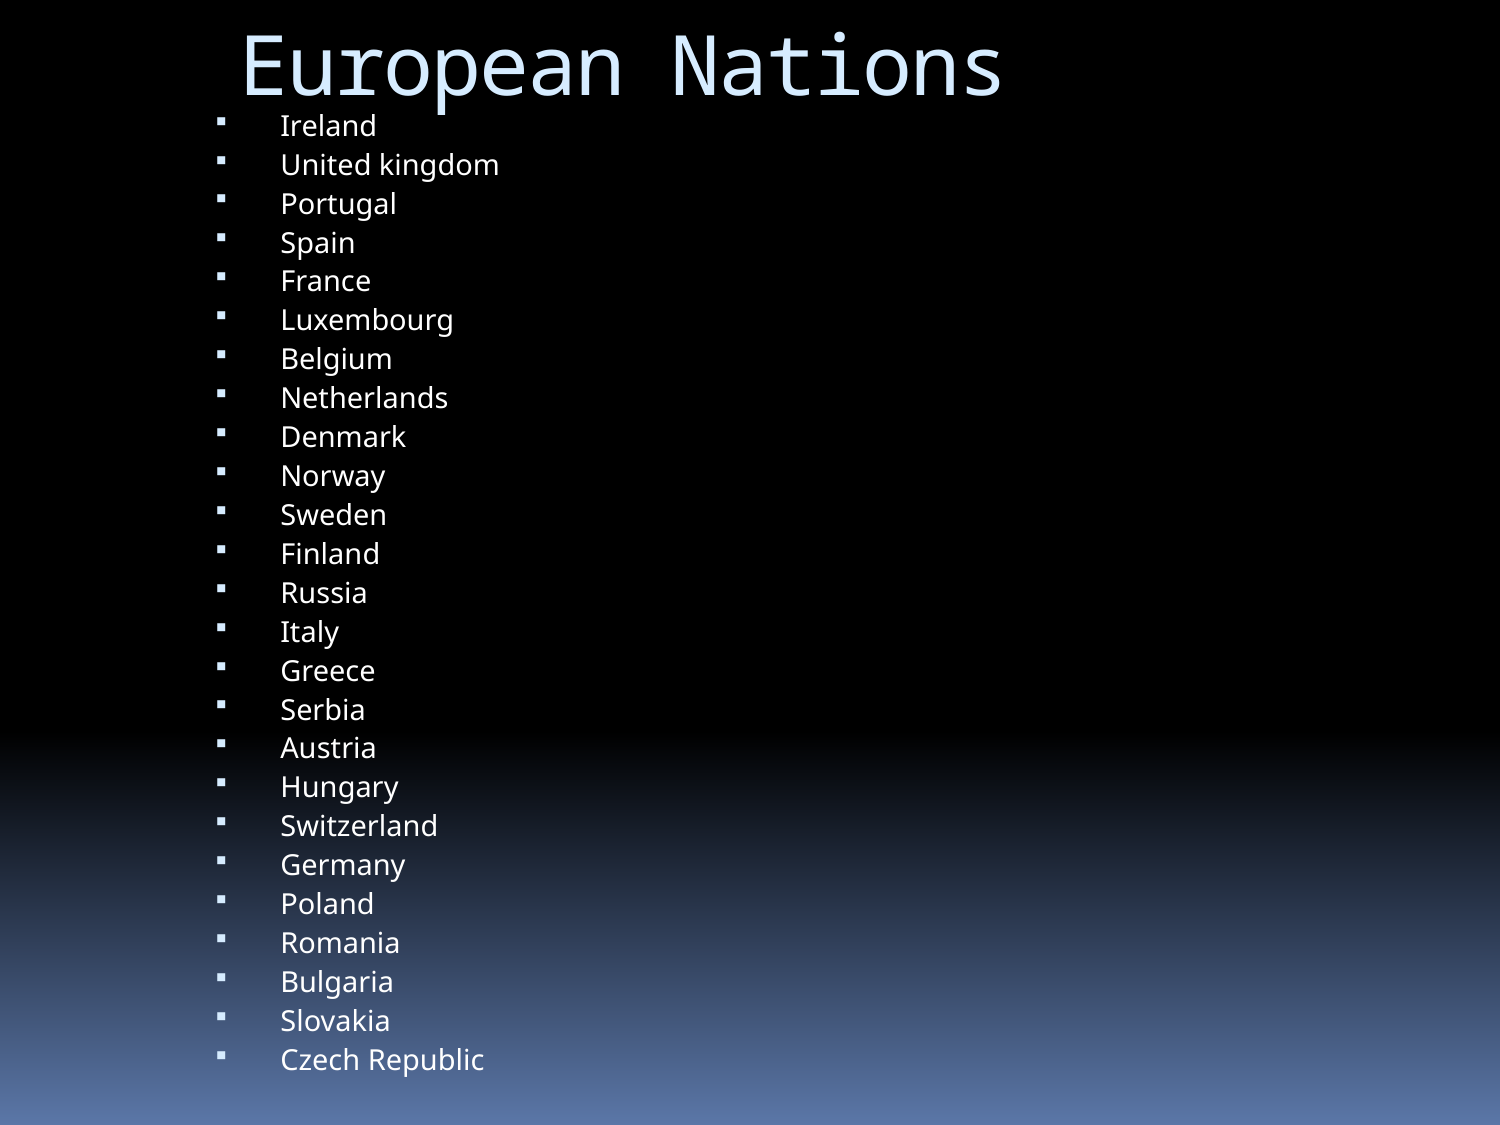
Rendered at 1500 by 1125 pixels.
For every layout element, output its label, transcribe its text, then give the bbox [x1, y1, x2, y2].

title European Nations [225, 4, 1500, 99]
list Ireland United kingdom Portugal Spain France Luxembourg Belgium Netherlands Denmark Norway Sweden Finland Russia Italy Greece Serbia Austria Hungary Switzerland Germany Poland Romania Bulgaria Slovakia Czech Republic [187, 99, 1500, 1088]
